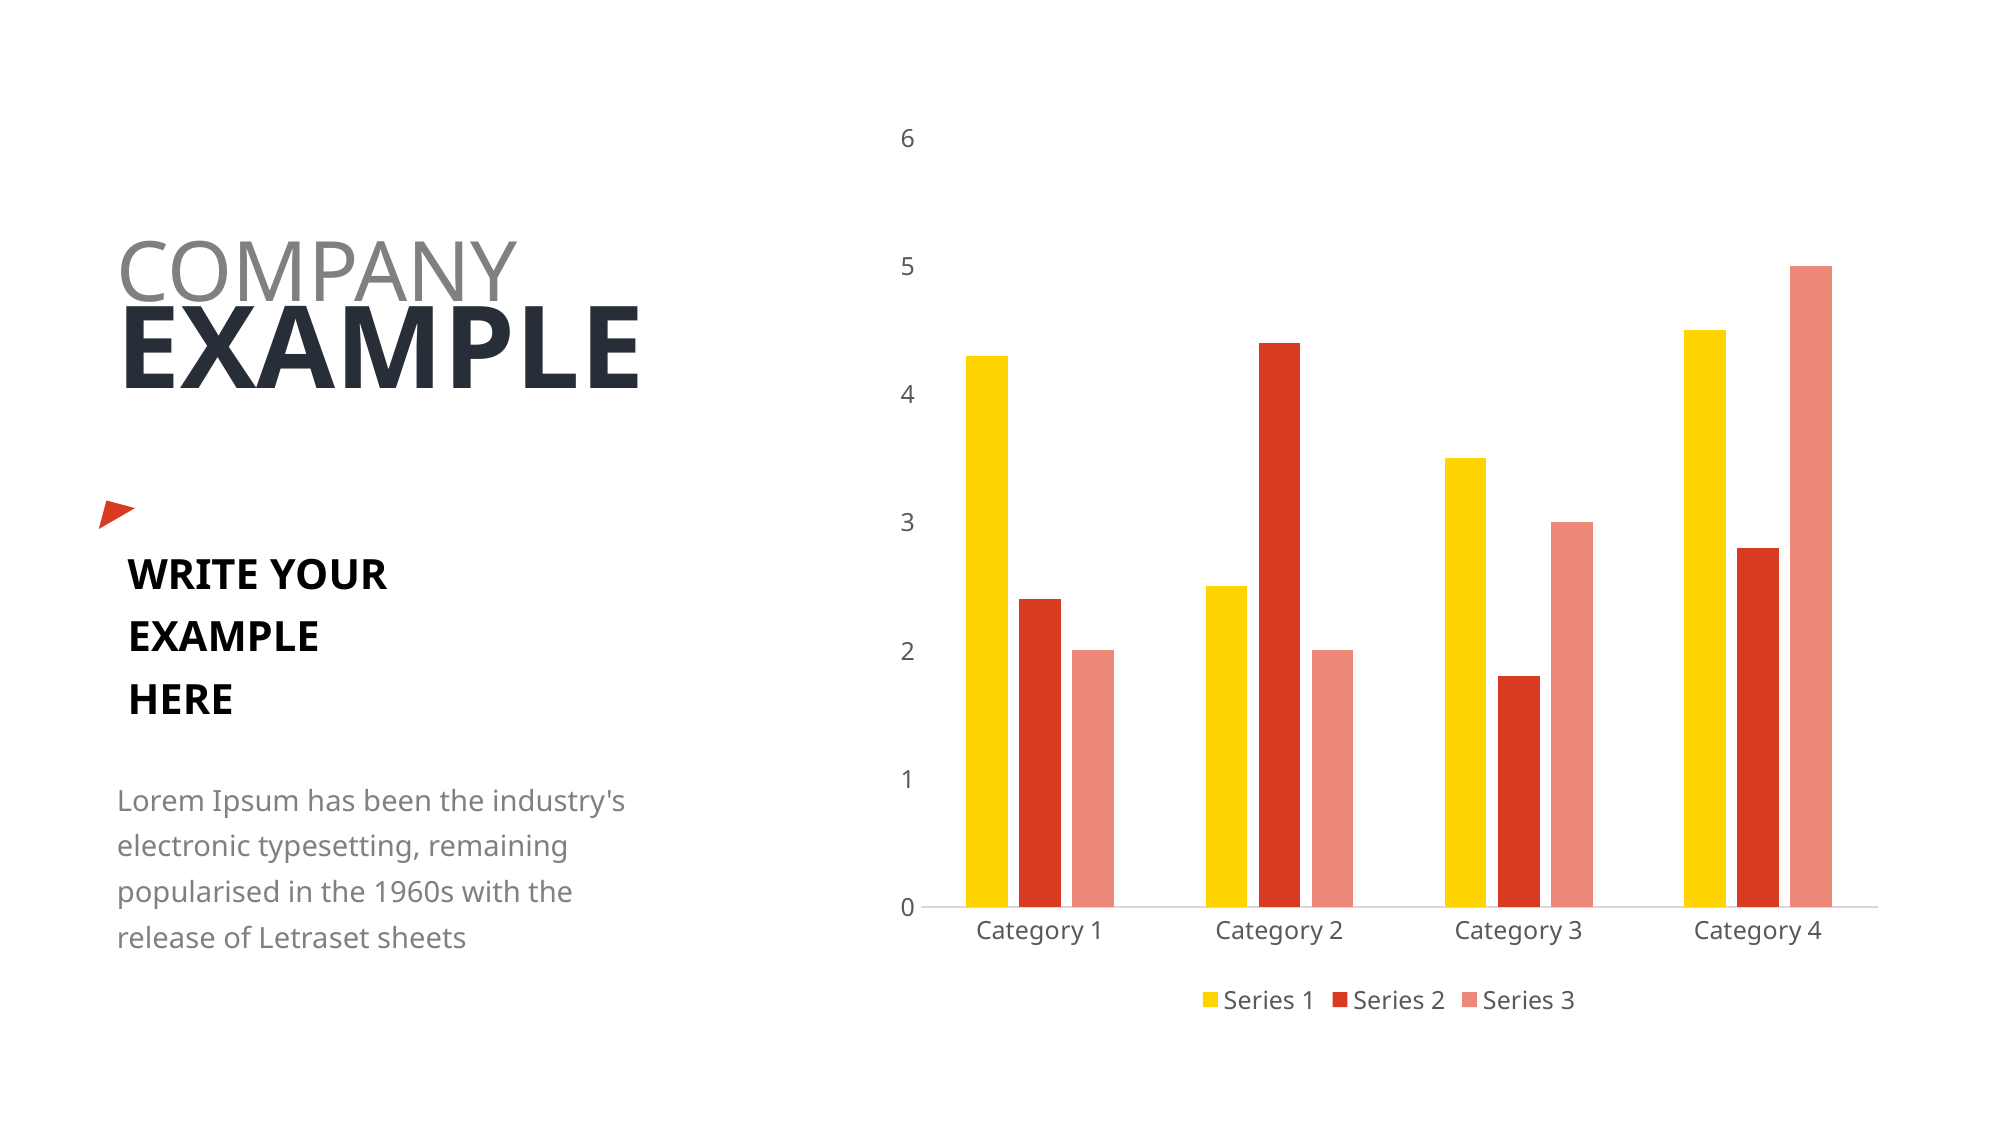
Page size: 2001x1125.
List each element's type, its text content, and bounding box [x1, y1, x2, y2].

chart [880, 101, 1898, 1023]
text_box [102, 503, 418, 728]
text_box Lorem Ipsum has been the industry's electronic typesetting, remaining popularised in the 1960s with the release of Letraset sheets [102, 763, 669, 962]
text_box COMPANY EXAMPLE [102, 164, 771, 420]
